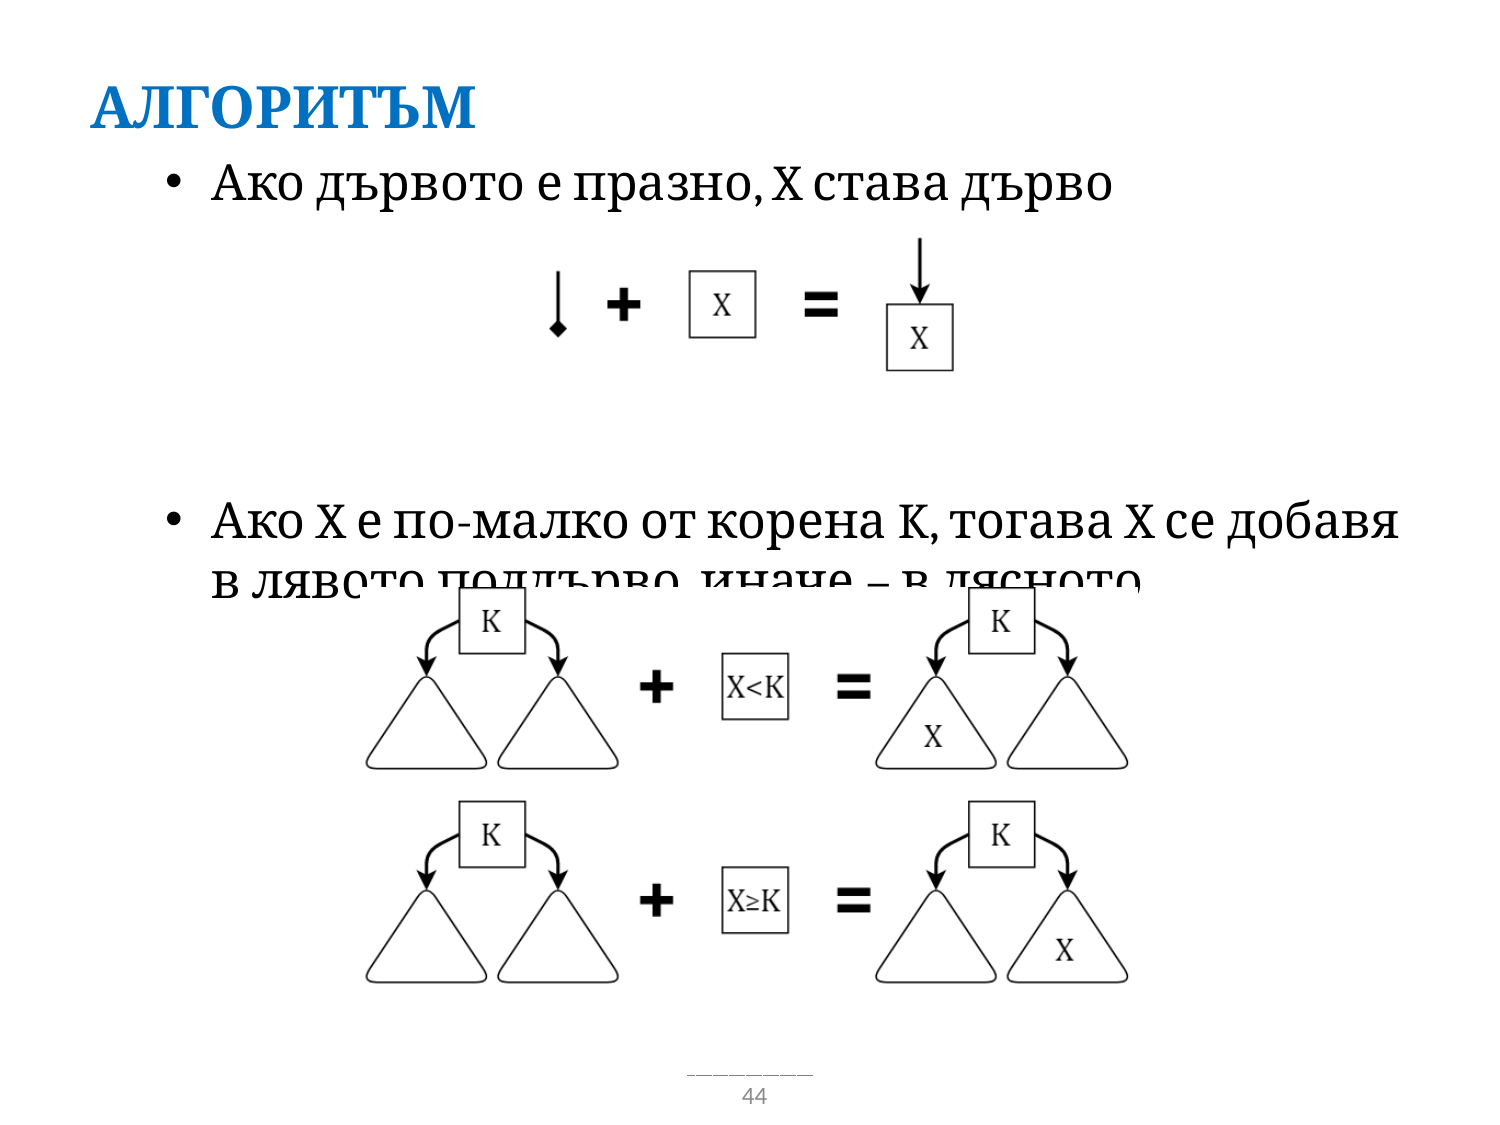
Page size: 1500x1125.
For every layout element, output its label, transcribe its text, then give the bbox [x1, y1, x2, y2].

slide_number 44 [579, 1065, 930, 1125]
picture [545, 224, 955, 372]
list Алгоритъм Ако дървото е празно, X става дърво Ако X е по-малко от корена K, тогава X се добавя в лявото поддърво, иначе – в дясното [75, 62, 1450, 1063]
picture [360, 587, 1138, 987]
